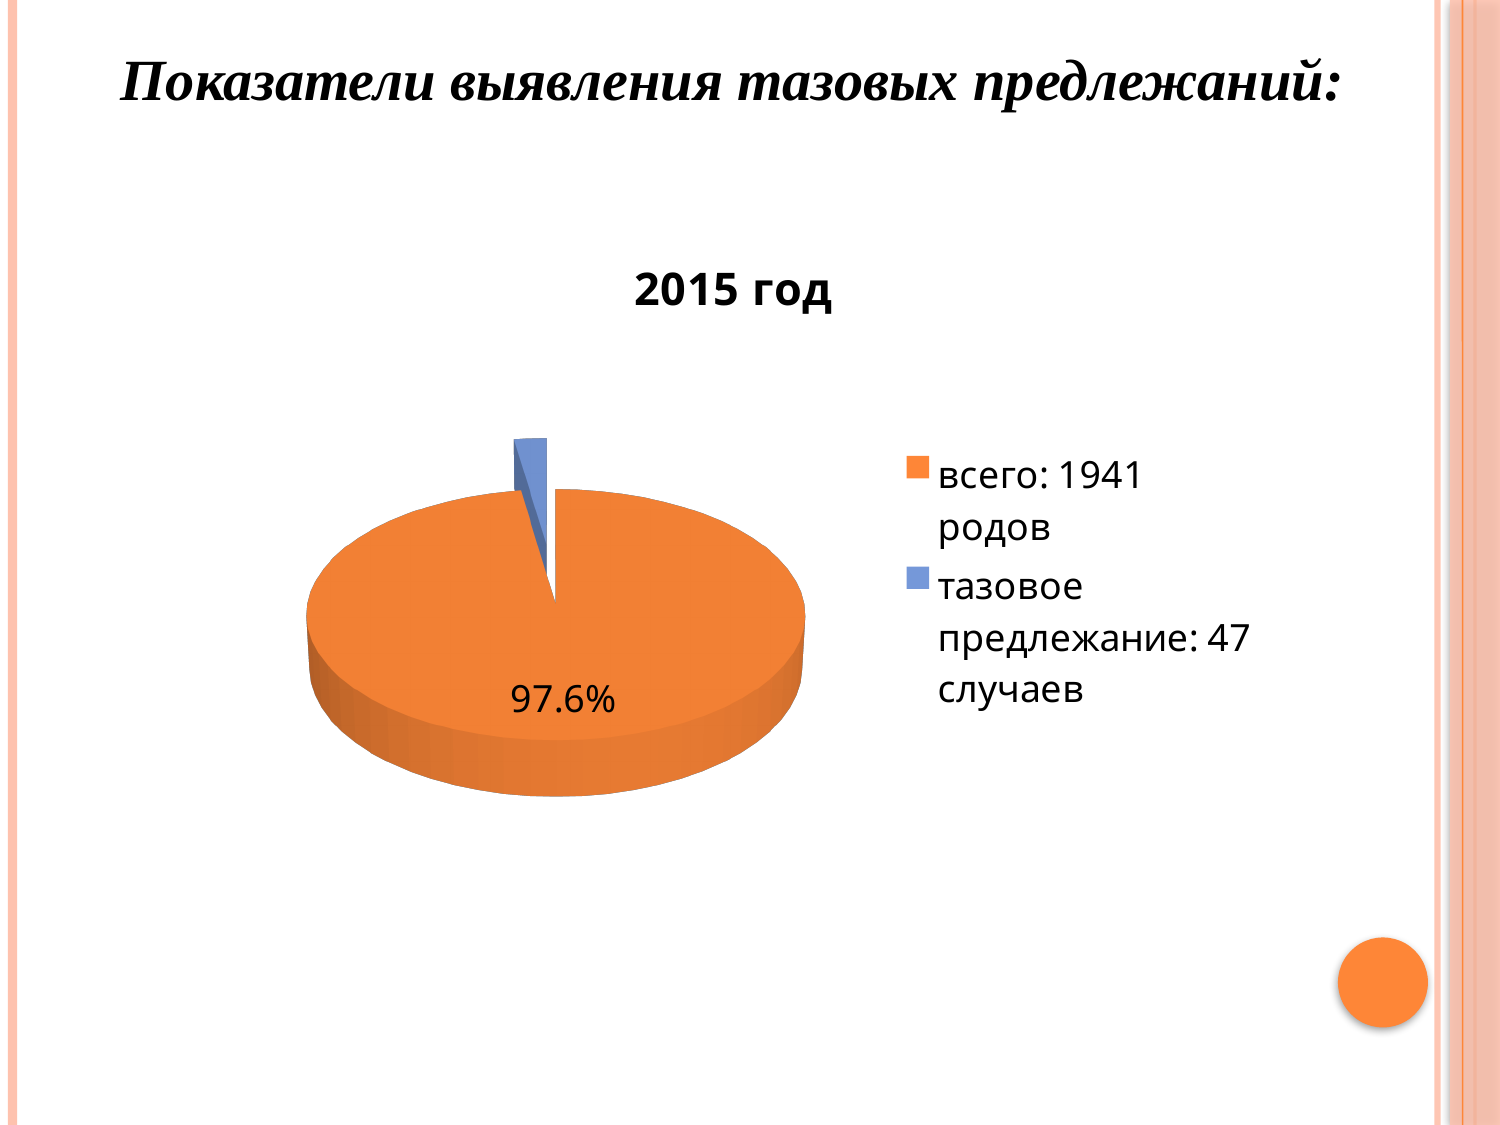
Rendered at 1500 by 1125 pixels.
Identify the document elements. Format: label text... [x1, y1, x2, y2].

list Показатели выявления тазовых предлежаний: [35, 35, 1430, 1090]
chart [189, 220, 1277, 942]
